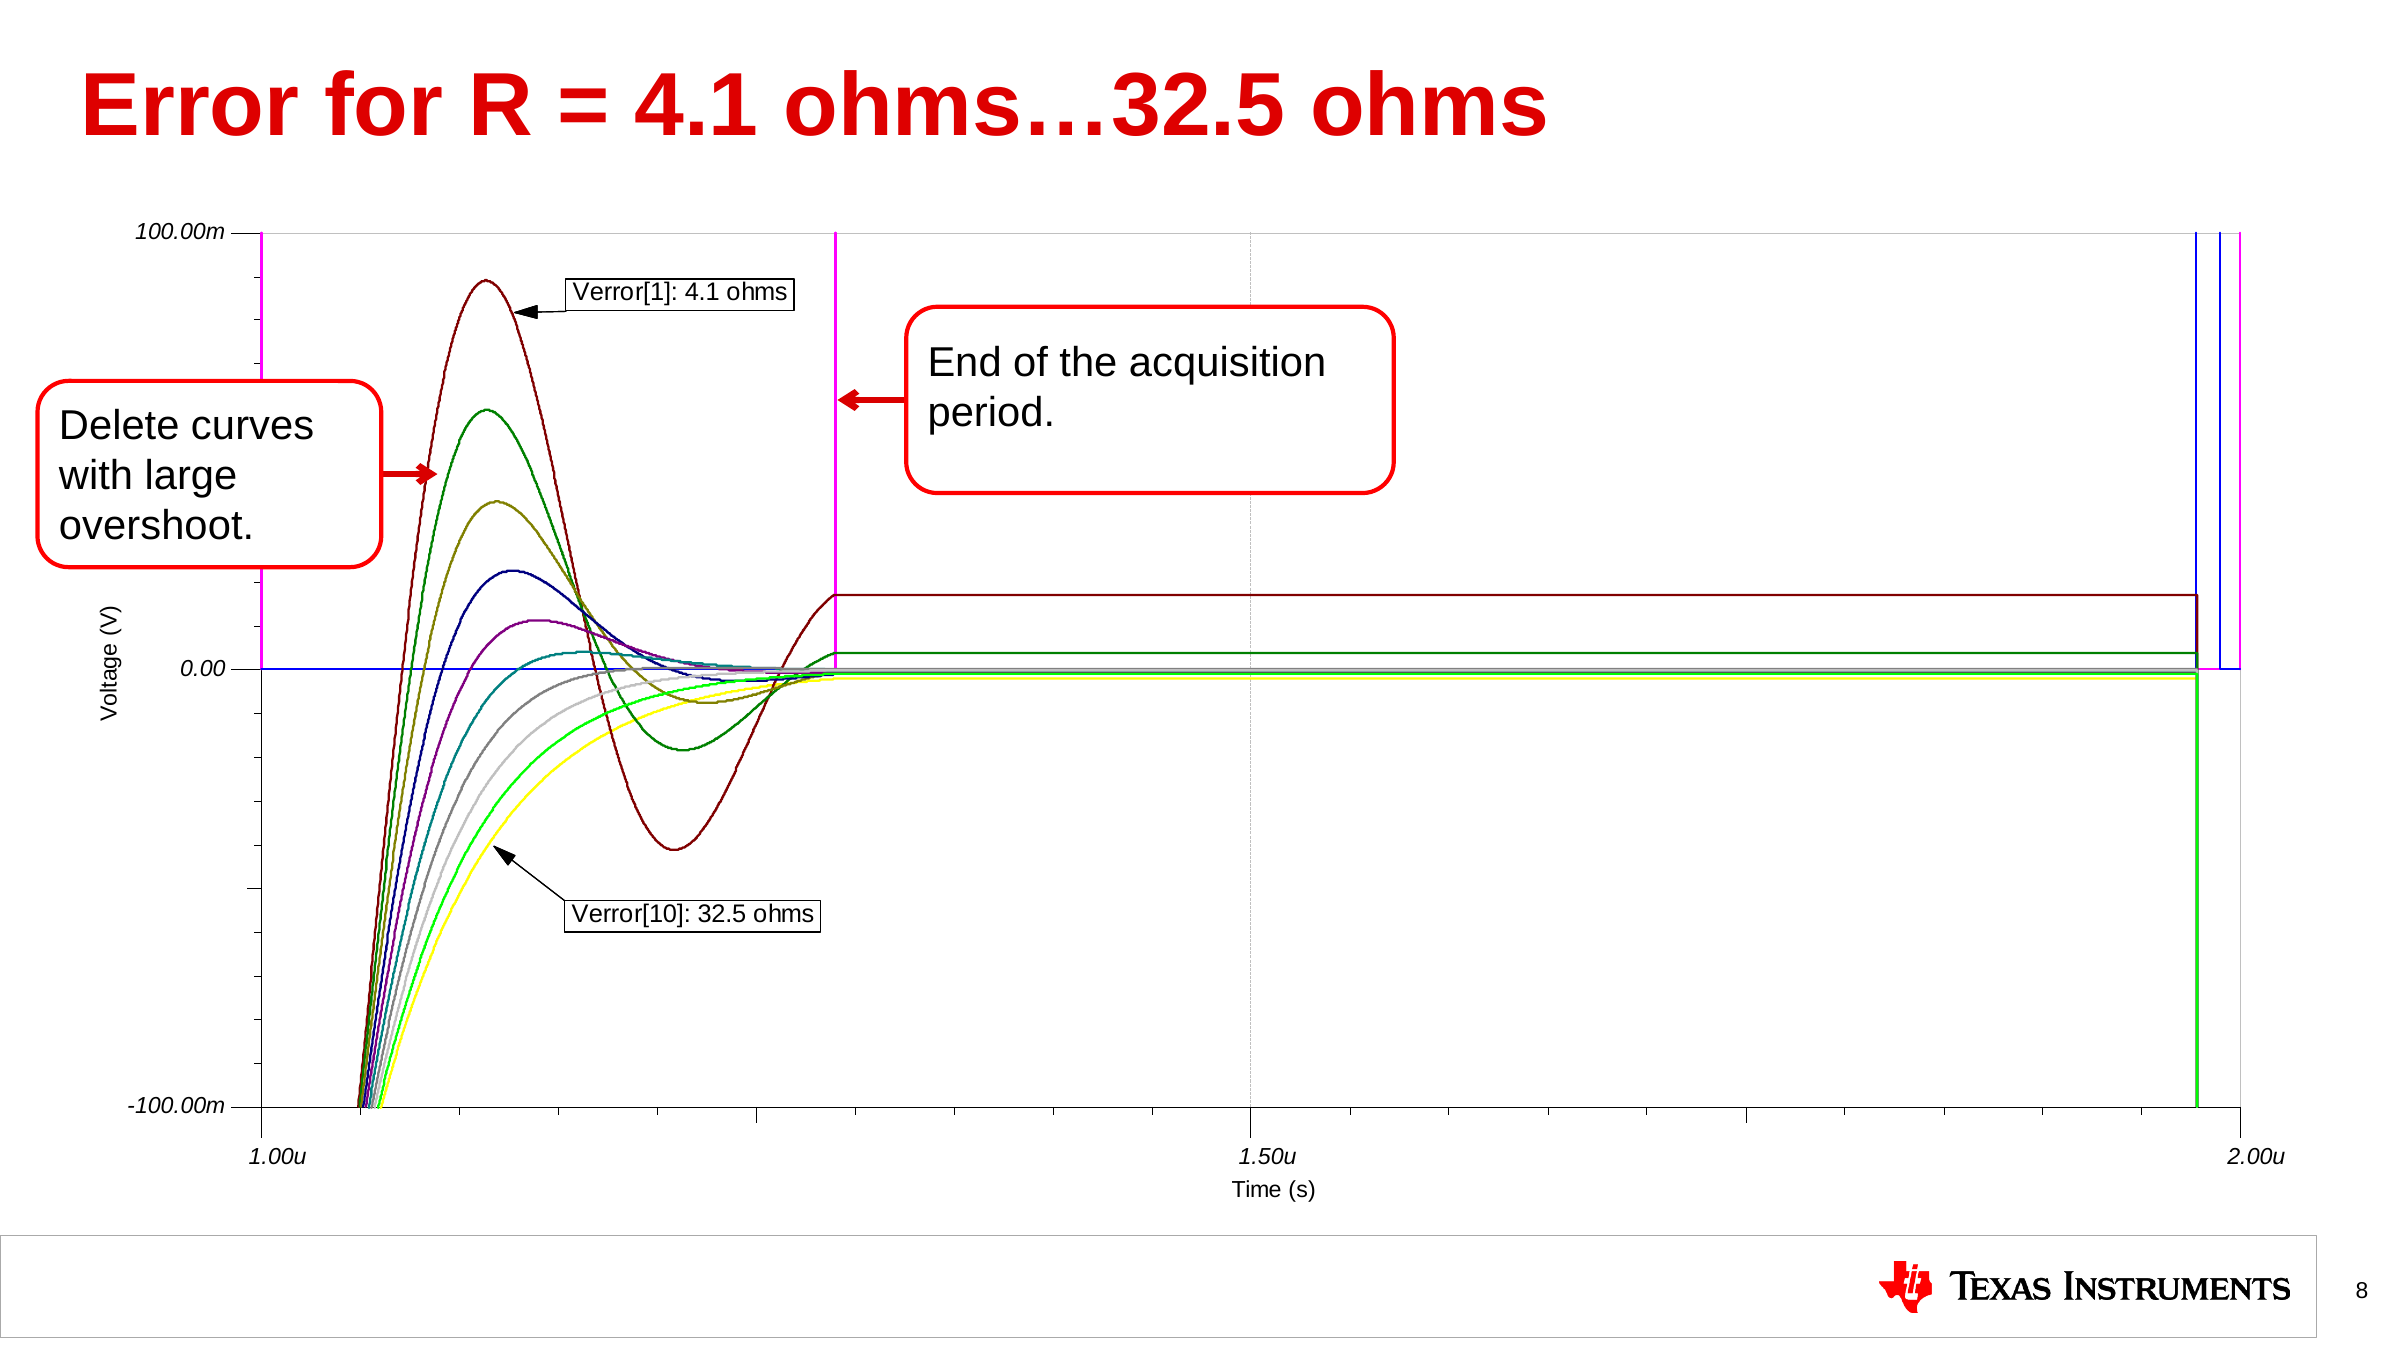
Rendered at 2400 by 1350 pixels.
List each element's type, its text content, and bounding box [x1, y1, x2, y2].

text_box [905, 306, 1394, 494]
picture [89, 187, 2289, 1220]
slide_number 8 [1828, 1265, 2389, 1307]
picture [1879, 1307, 2290, 1313]
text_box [37, 380, 382, 568]
title Error for R = 4.1 ohms…32.5 ohms [60, 27, 2282, 189]
picture [1879, 1261, 2290, 1265]
